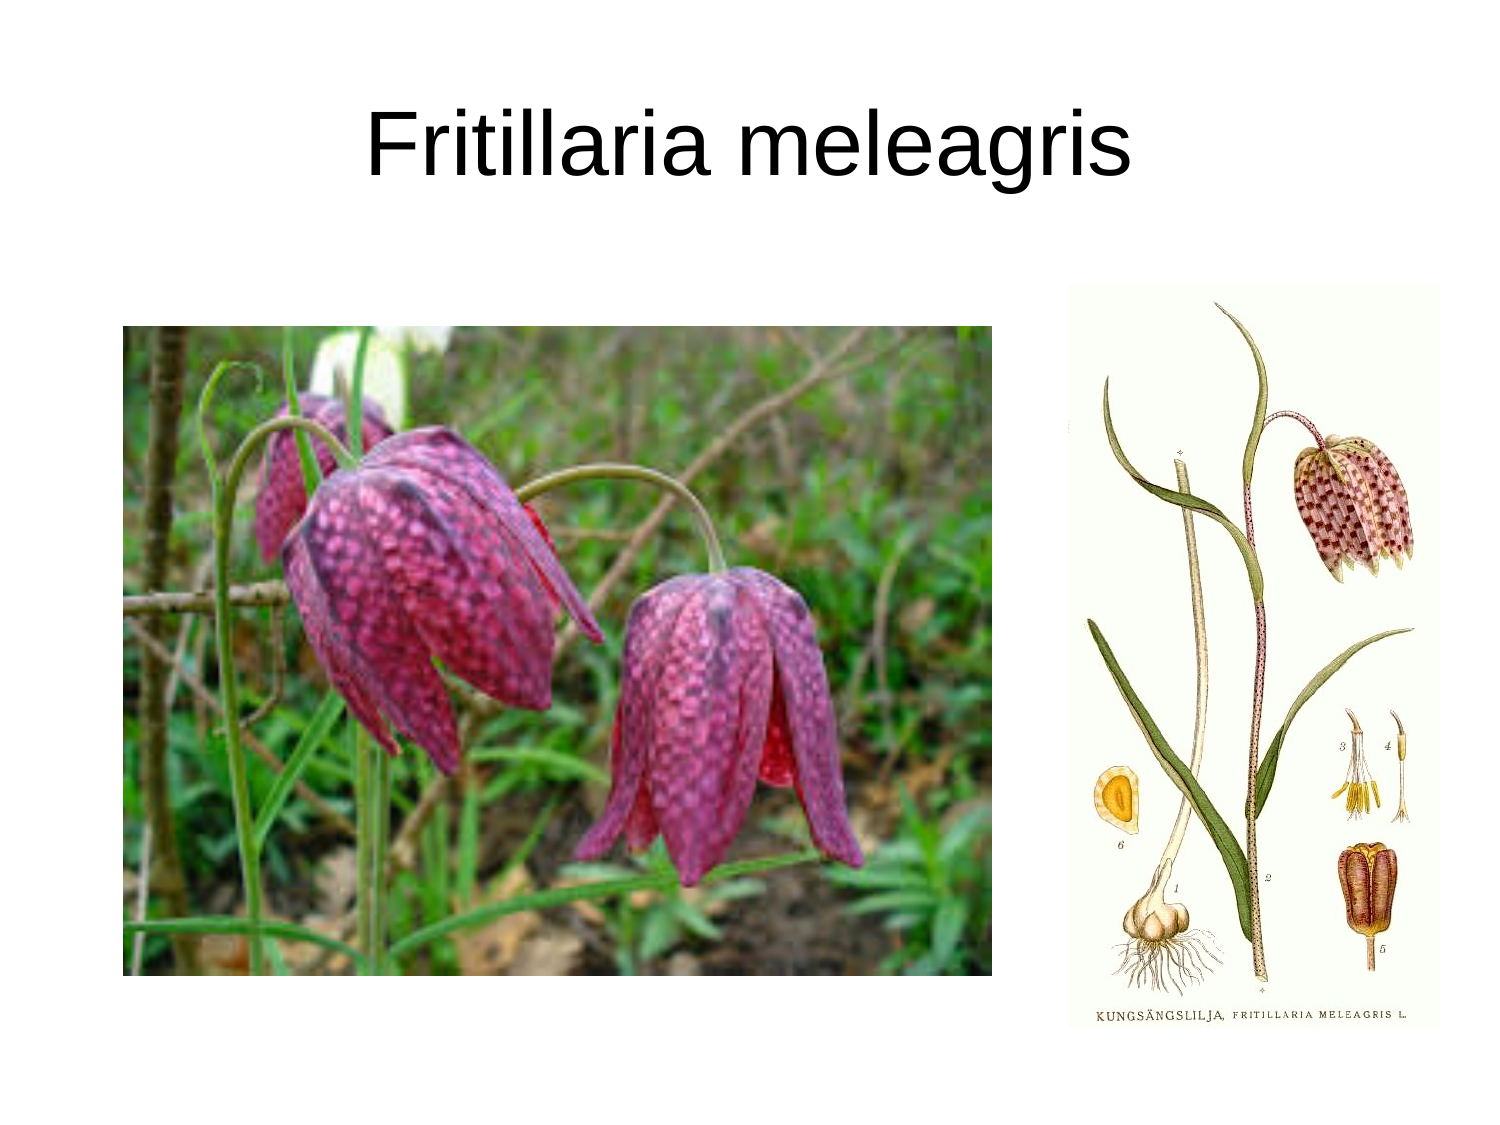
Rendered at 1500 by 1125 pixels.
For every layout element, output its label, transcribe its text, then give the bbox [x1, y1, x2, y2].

picture [1068, 285, 1440, 1028]
picture [123, 326, 992, 977]
title Fritillaria meleagris [75, 45, 1425, 233]
